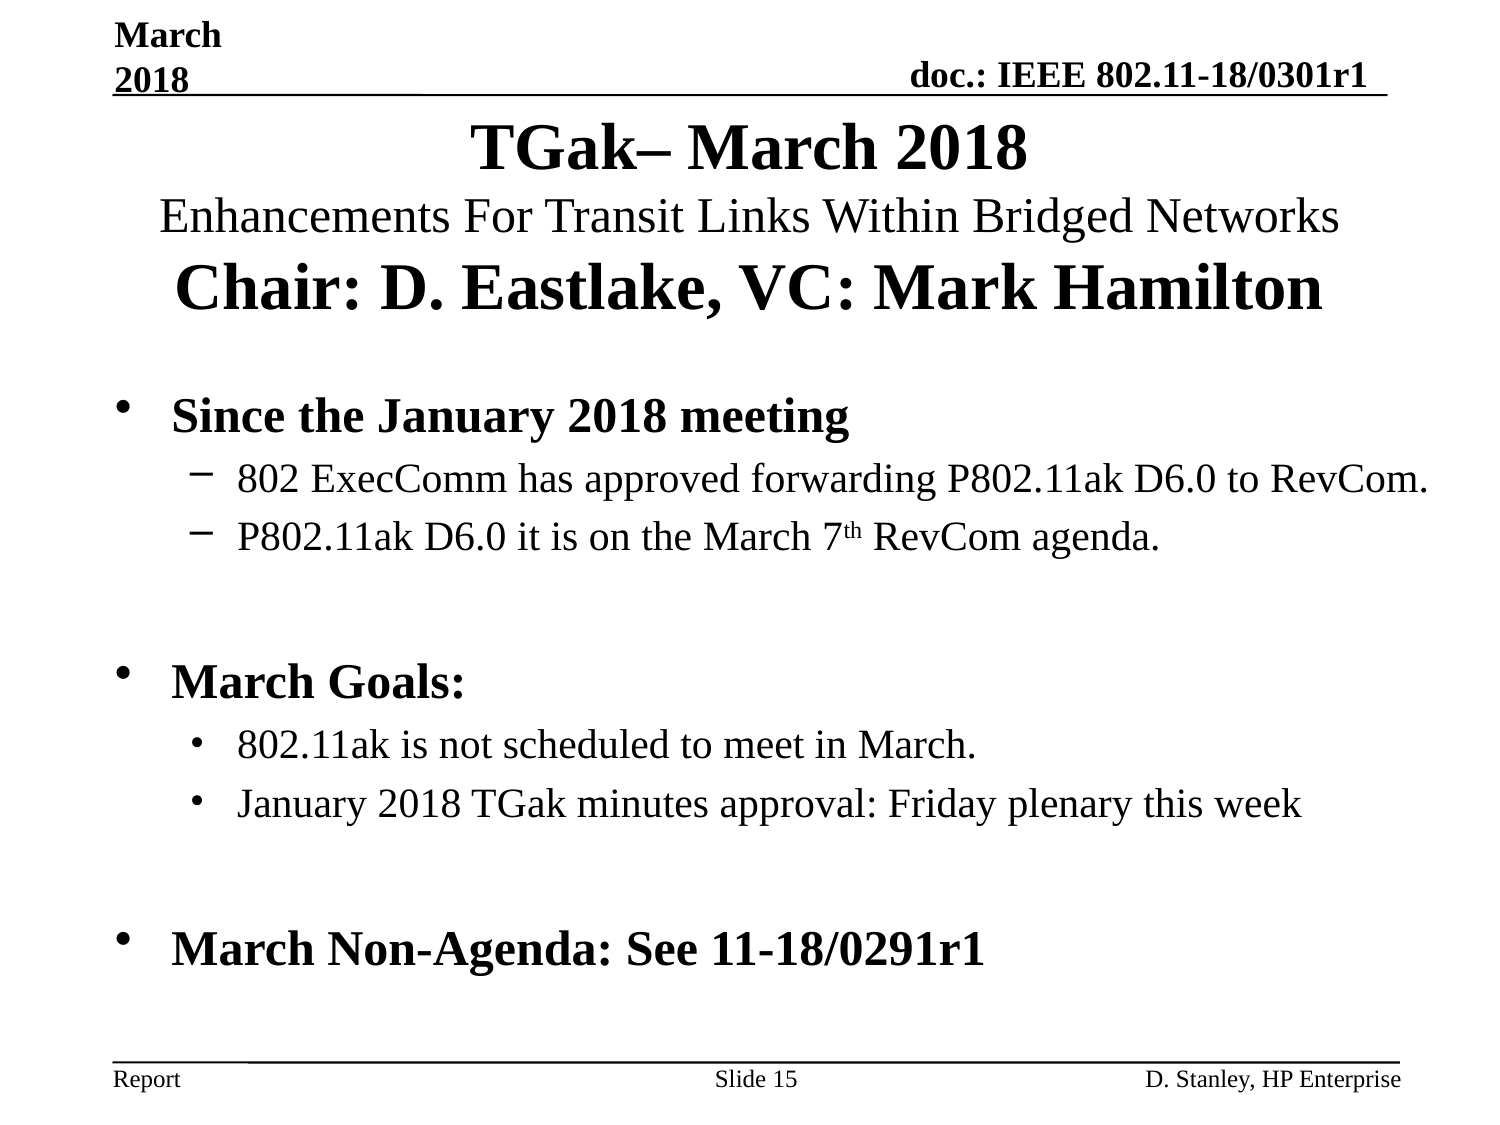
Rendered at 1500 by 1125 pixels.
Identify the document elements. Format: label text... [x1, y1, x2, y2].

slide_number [114, 54, 274, 100]
title TGak– March 2018 Enhancements For Transit Links Within Bridged Networks Chair: D. Eastlake, VC: Mark Hamilton [112, 125, 1388, 300]
slide_number Slide 15 [712, 1062, 800, 1093]
footer D. Stanley, HP Enterprise [1058, 1062, 1402, 1093]
list Since the January 2018 meeting 802 ExecComm has approved forwarding P802.11ak D6.0 to RevCom. P802.11ak D6.0 it is on the March 7th RevCom agenda. March Goals: 802.11ak is not scheduled to meet in March. January 2018 TGak minutes approval: Friday plenary this week March Non-Agenda: See 11-18/0291r1 [99, 375, 1475, 1125]
